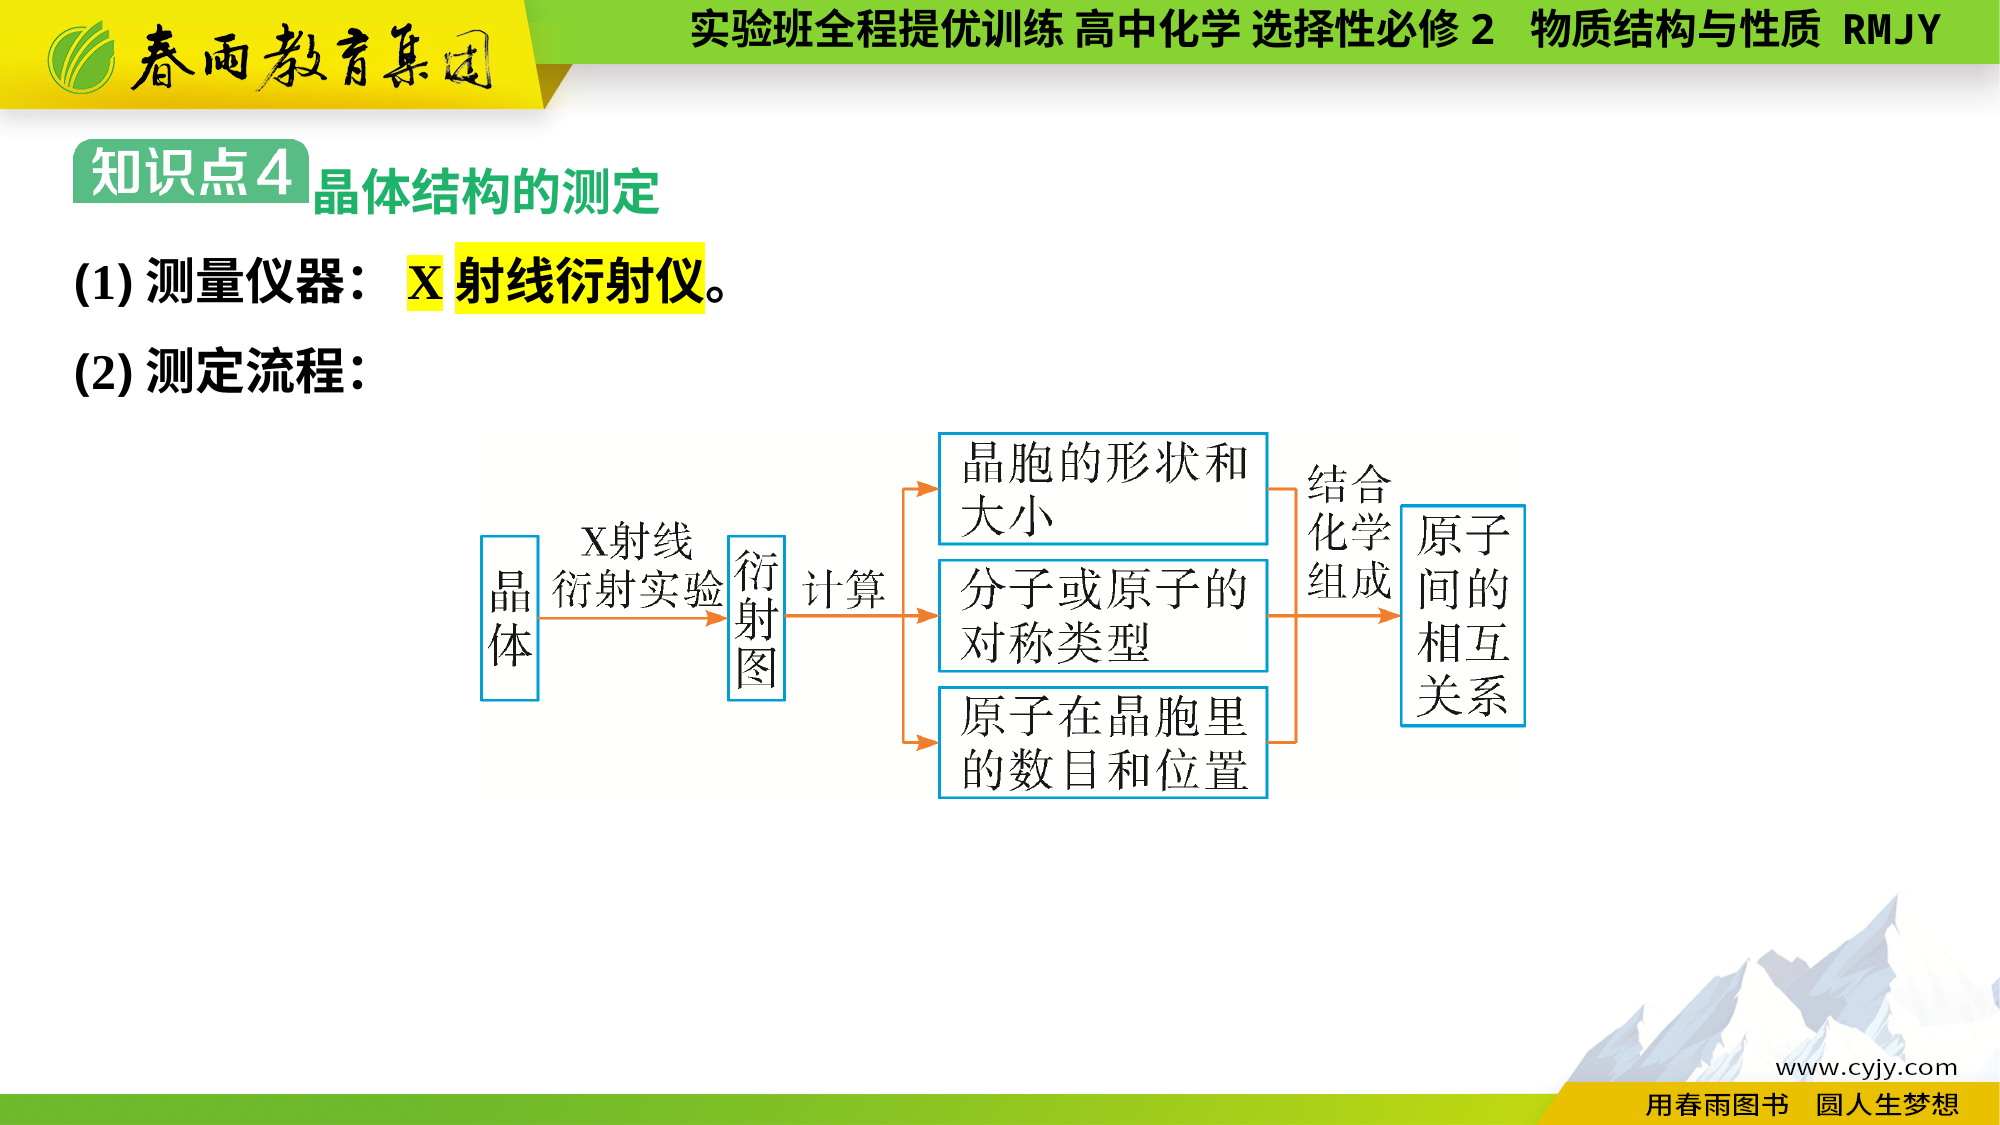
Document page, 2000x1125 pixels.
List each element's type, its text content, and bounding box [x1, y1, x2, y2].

picture [0, 0, 2000, 1125]
list 晶体结构的测定 (1)测量仪器：X射线衍射仪。 (2)测定流程： [59, 122, 1944, 399]
